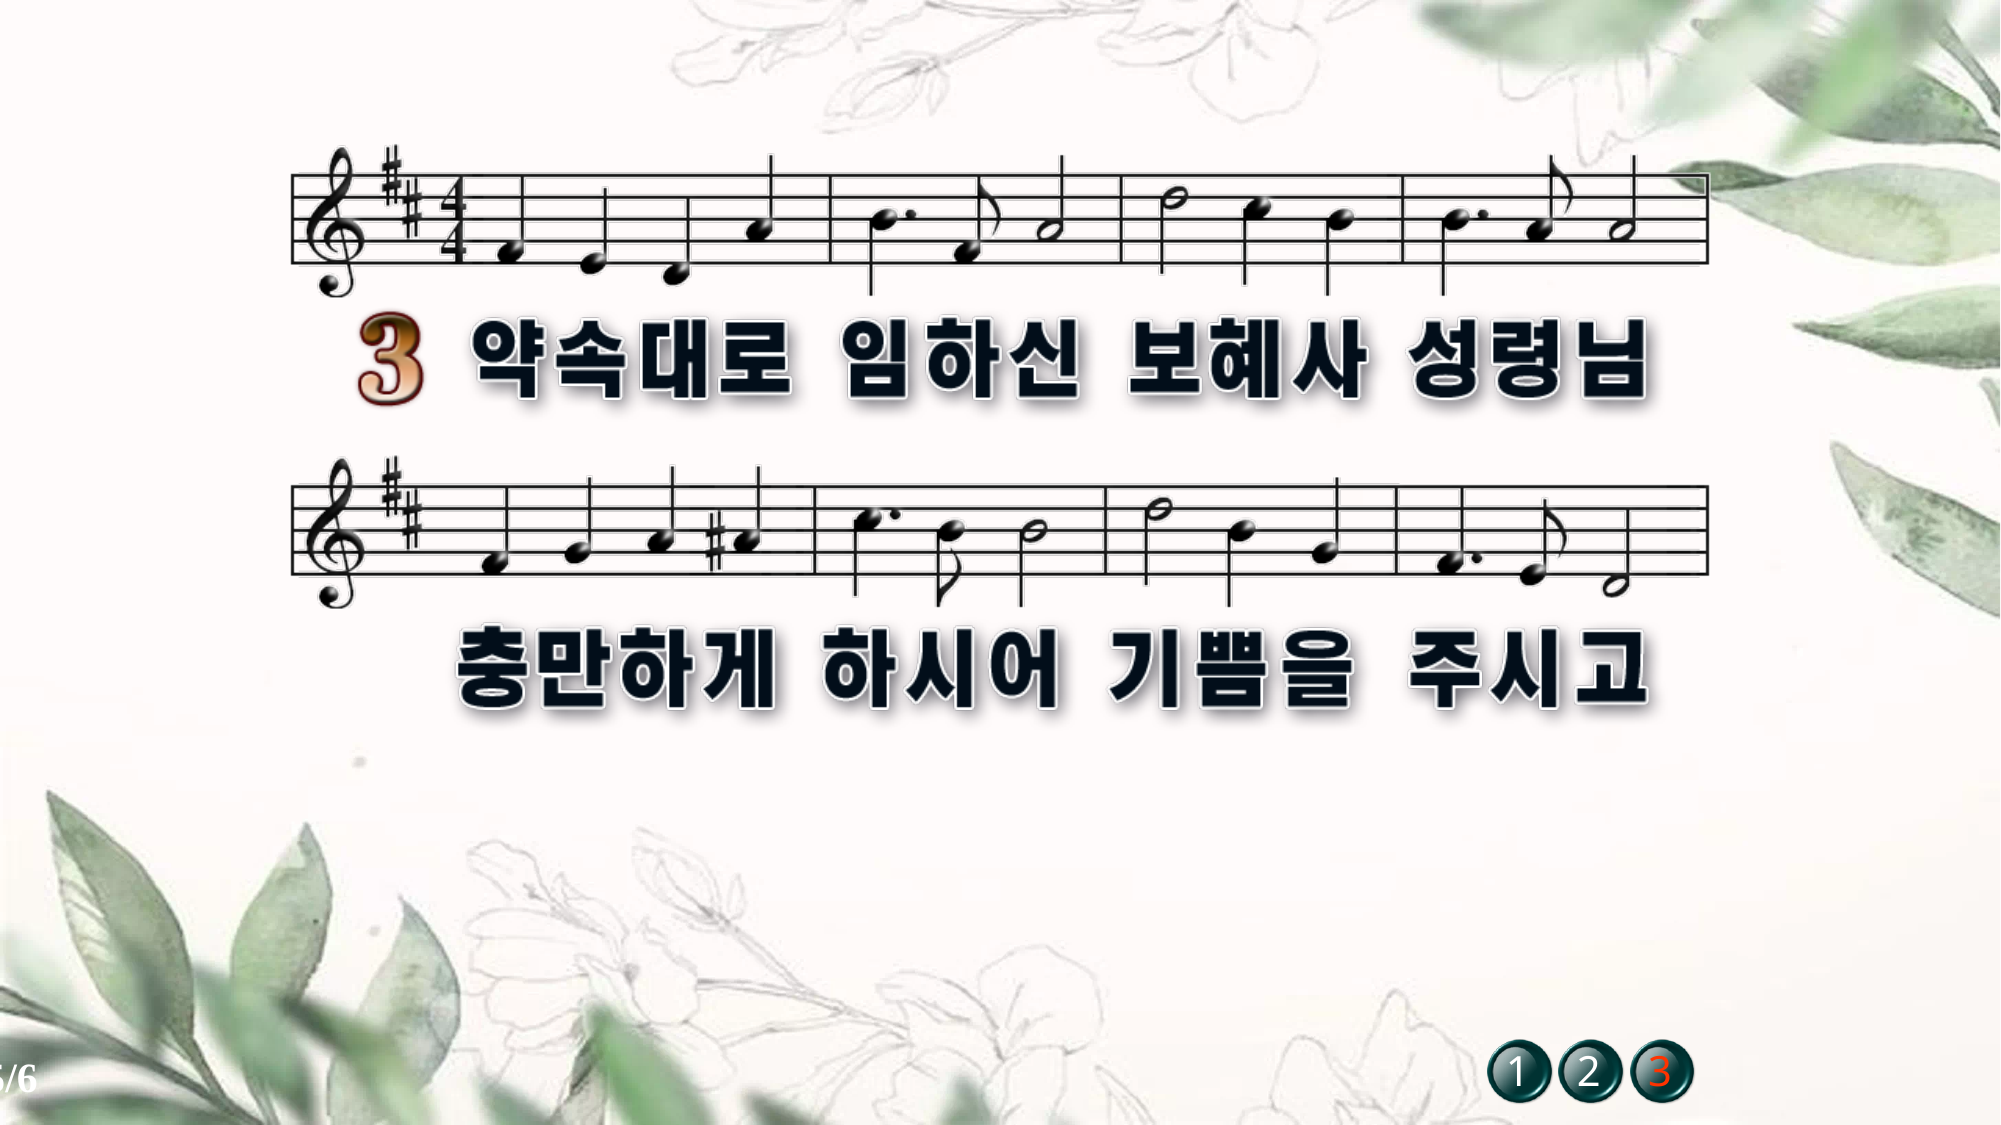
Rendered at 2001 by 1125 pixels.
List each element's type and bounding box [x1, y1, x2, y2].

picture [0, 0, 2001, 1125]
text_box [1627, 1035, 1697, 1106]
text_box [1484, 1035, 1555, 1106]
text_box [1555, 1035, 1626, 1106]
